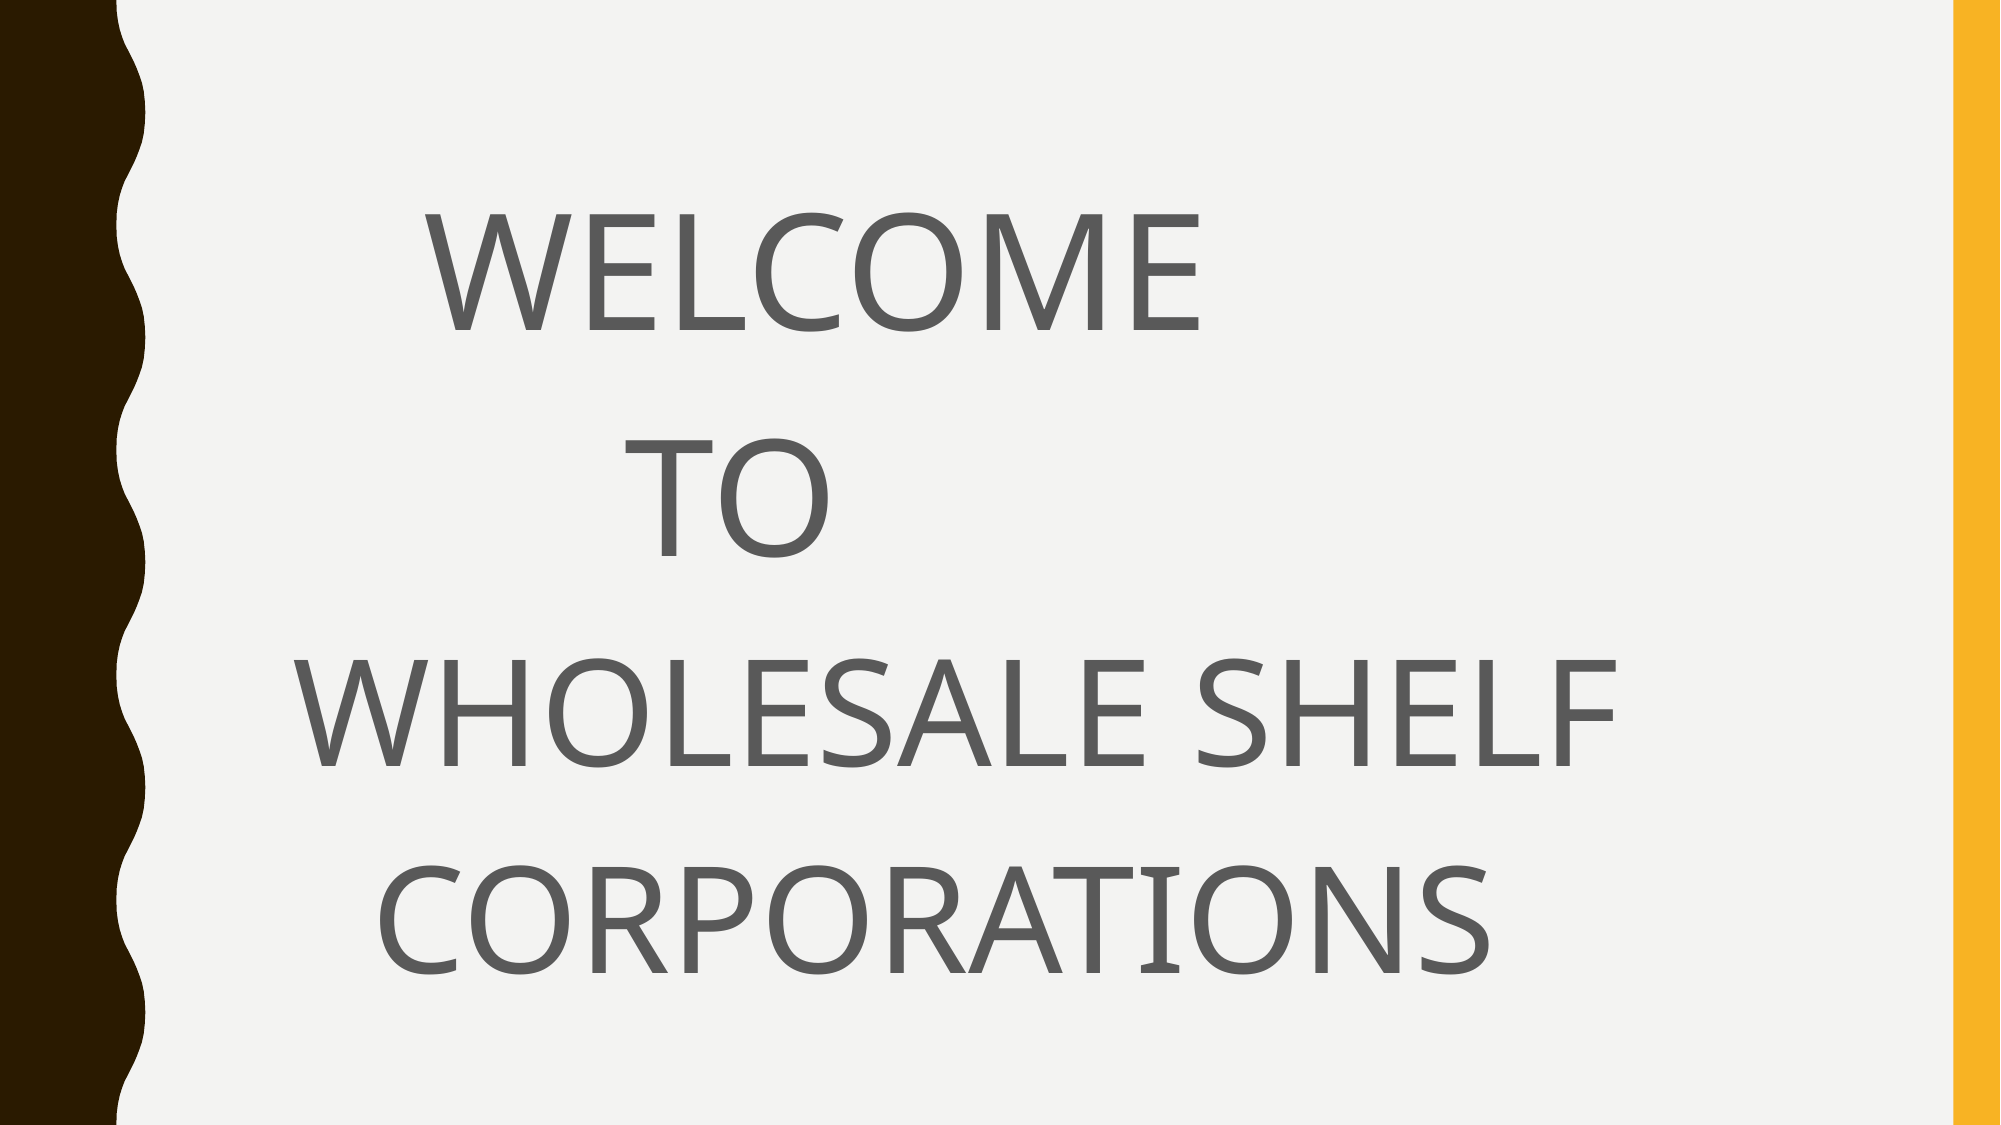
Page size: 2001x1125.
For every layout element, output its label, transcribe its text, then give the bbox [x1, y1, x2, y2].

list WELCOME TO WHOLESALE SHELF CORPORATIONS [137, 141, 1863, 1014]
